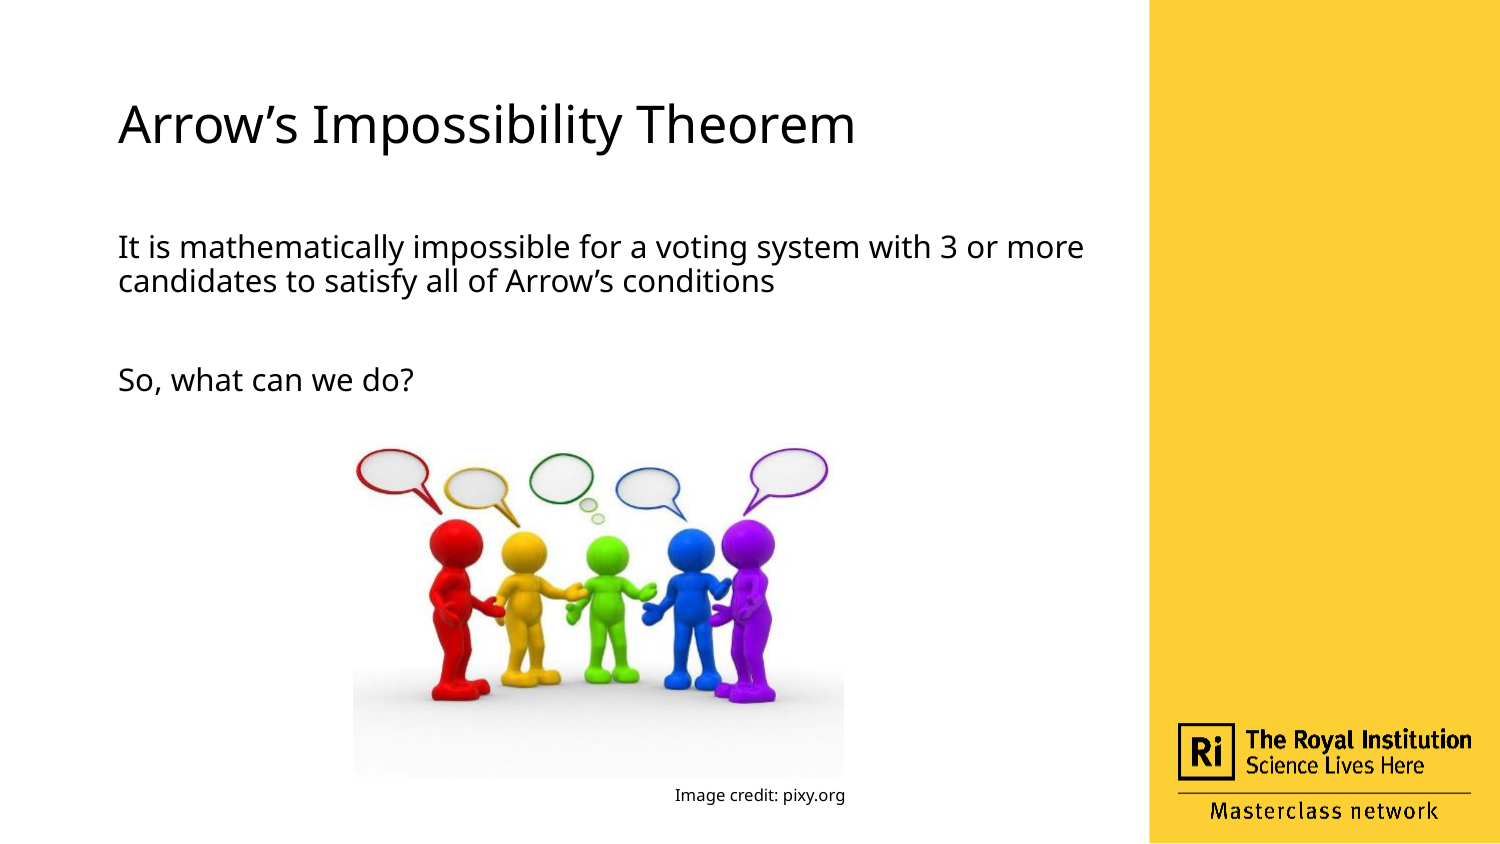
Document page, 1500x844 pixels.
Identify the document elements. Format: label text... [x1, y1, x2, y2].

list It is mathematically impossible for a voting system with 3 or more candidates to satisfy all of Arrow’s conditions So, what can we do? [103, 224, 1122, 760]
picture [353, 410, 844, 778]
text_box Image credit: pixy.org [660, 777, 995, 813]
picture [1149, 702, 1500, 844]
title Arrow’s Impossibility Theorem [103, 44, 1397, 208]
